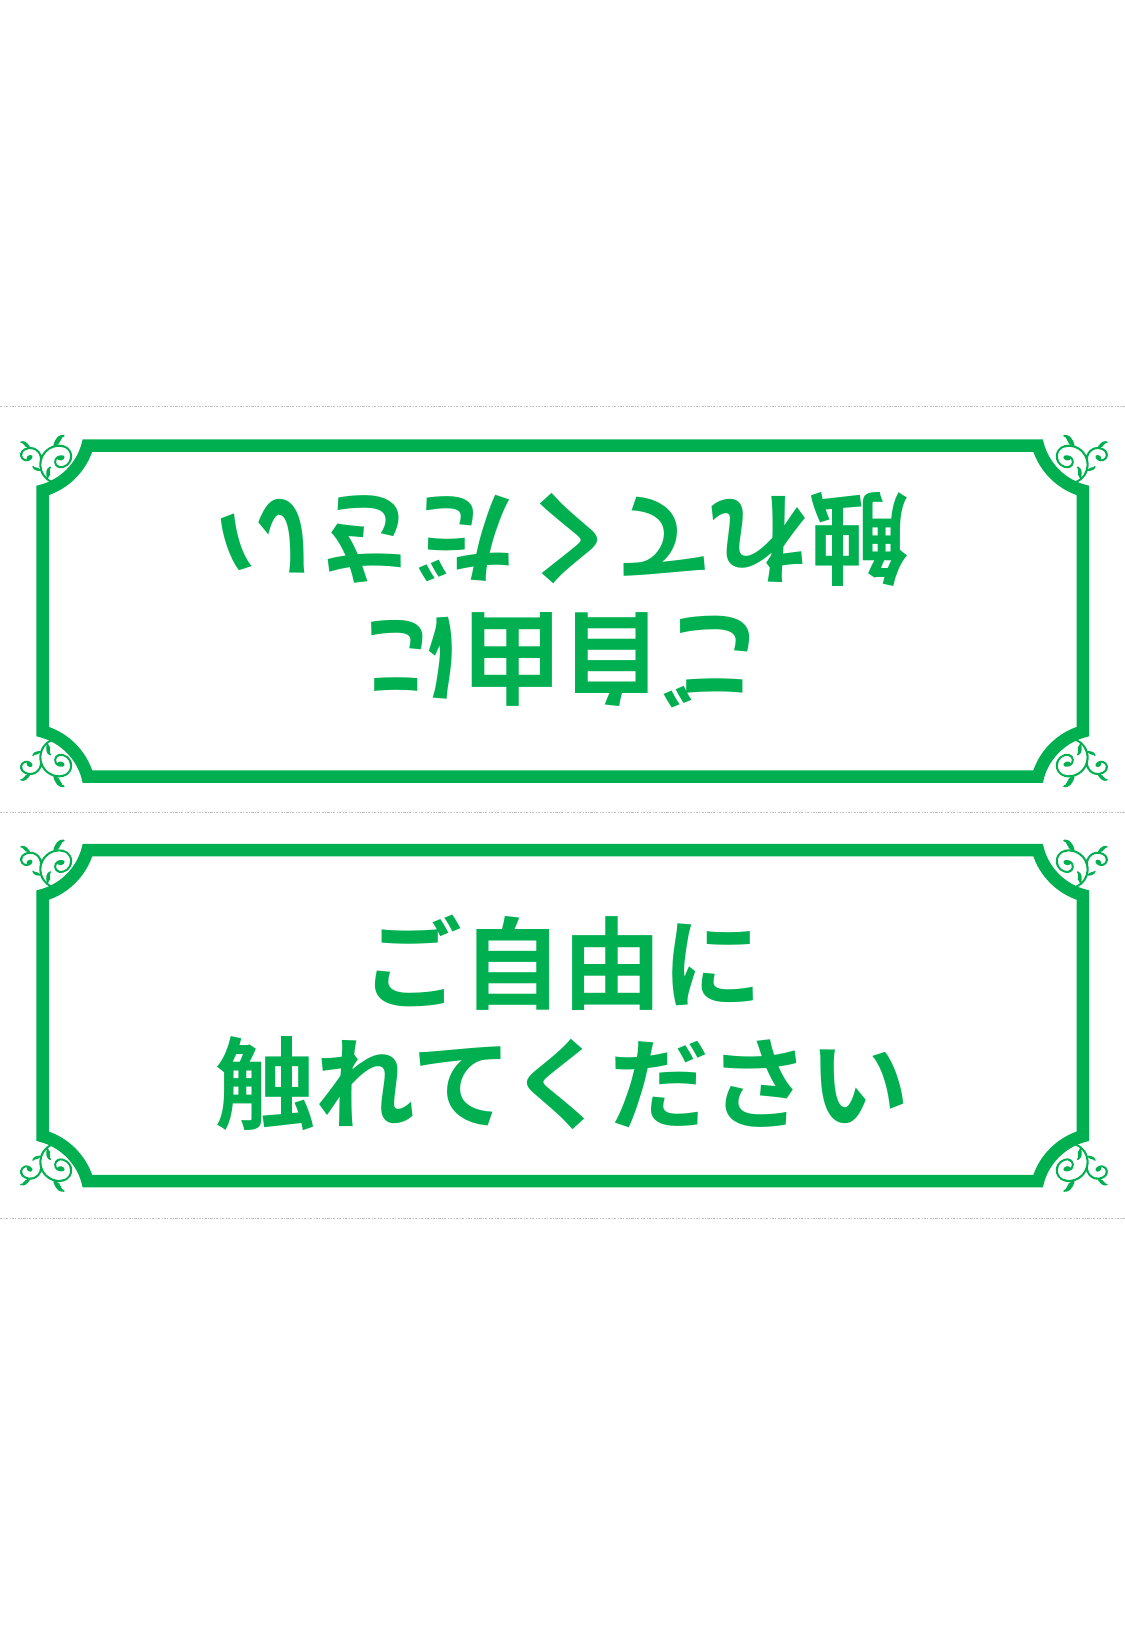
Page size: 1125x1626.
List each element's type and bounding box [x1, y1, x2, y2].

text_box [19, 434, 1108, 788]
text_box [19, 839, 1108, 1192]
